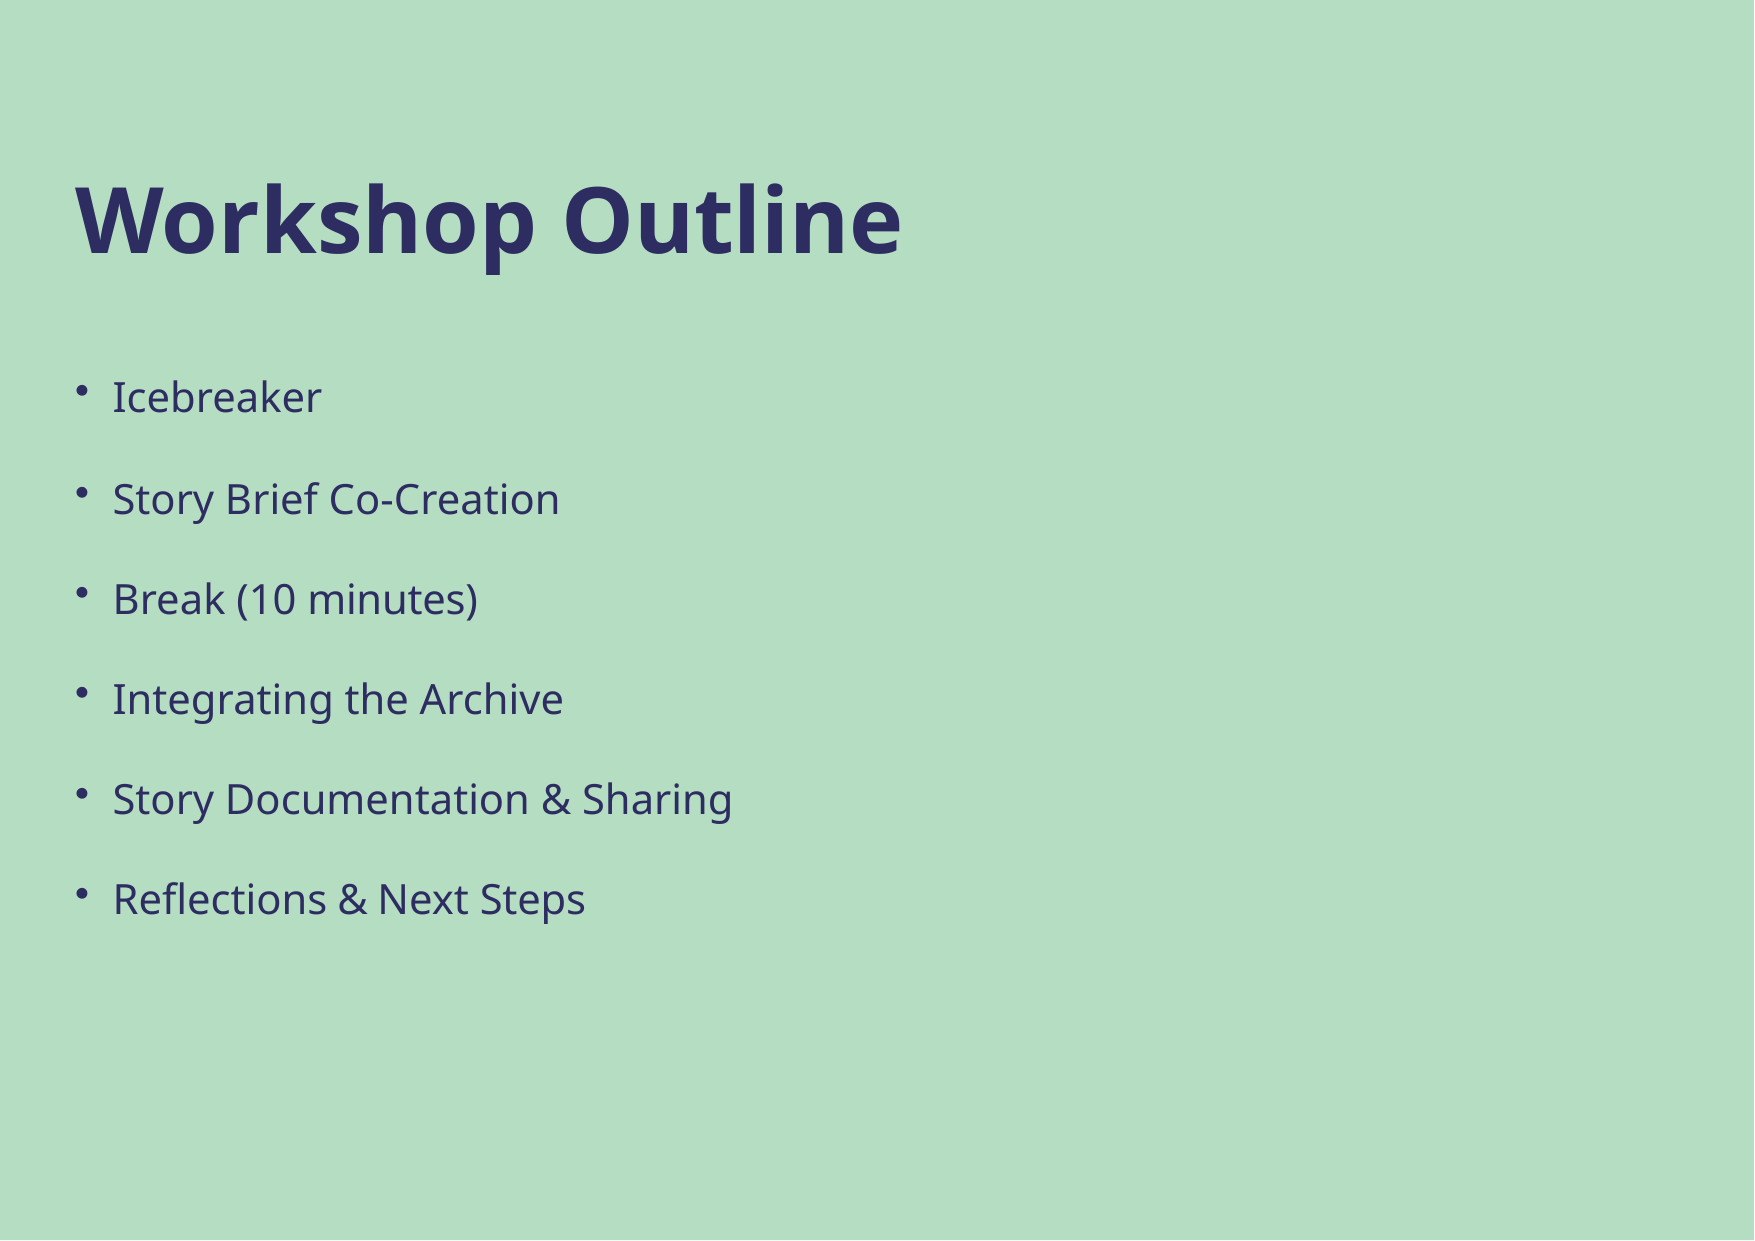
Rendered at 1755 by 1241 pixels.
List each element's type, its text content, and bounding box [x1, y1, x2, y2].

text_box Icebreaker Story Brief Co-Creation Break (10 minutes) Integrating the Archive Story Documentation & Sharing Reflections & Next Steps [72, 368, 1456, 924]
text_box [0, 0, 1754, 1241]
title Workshop Outline [72, 159, 1130, 368]
